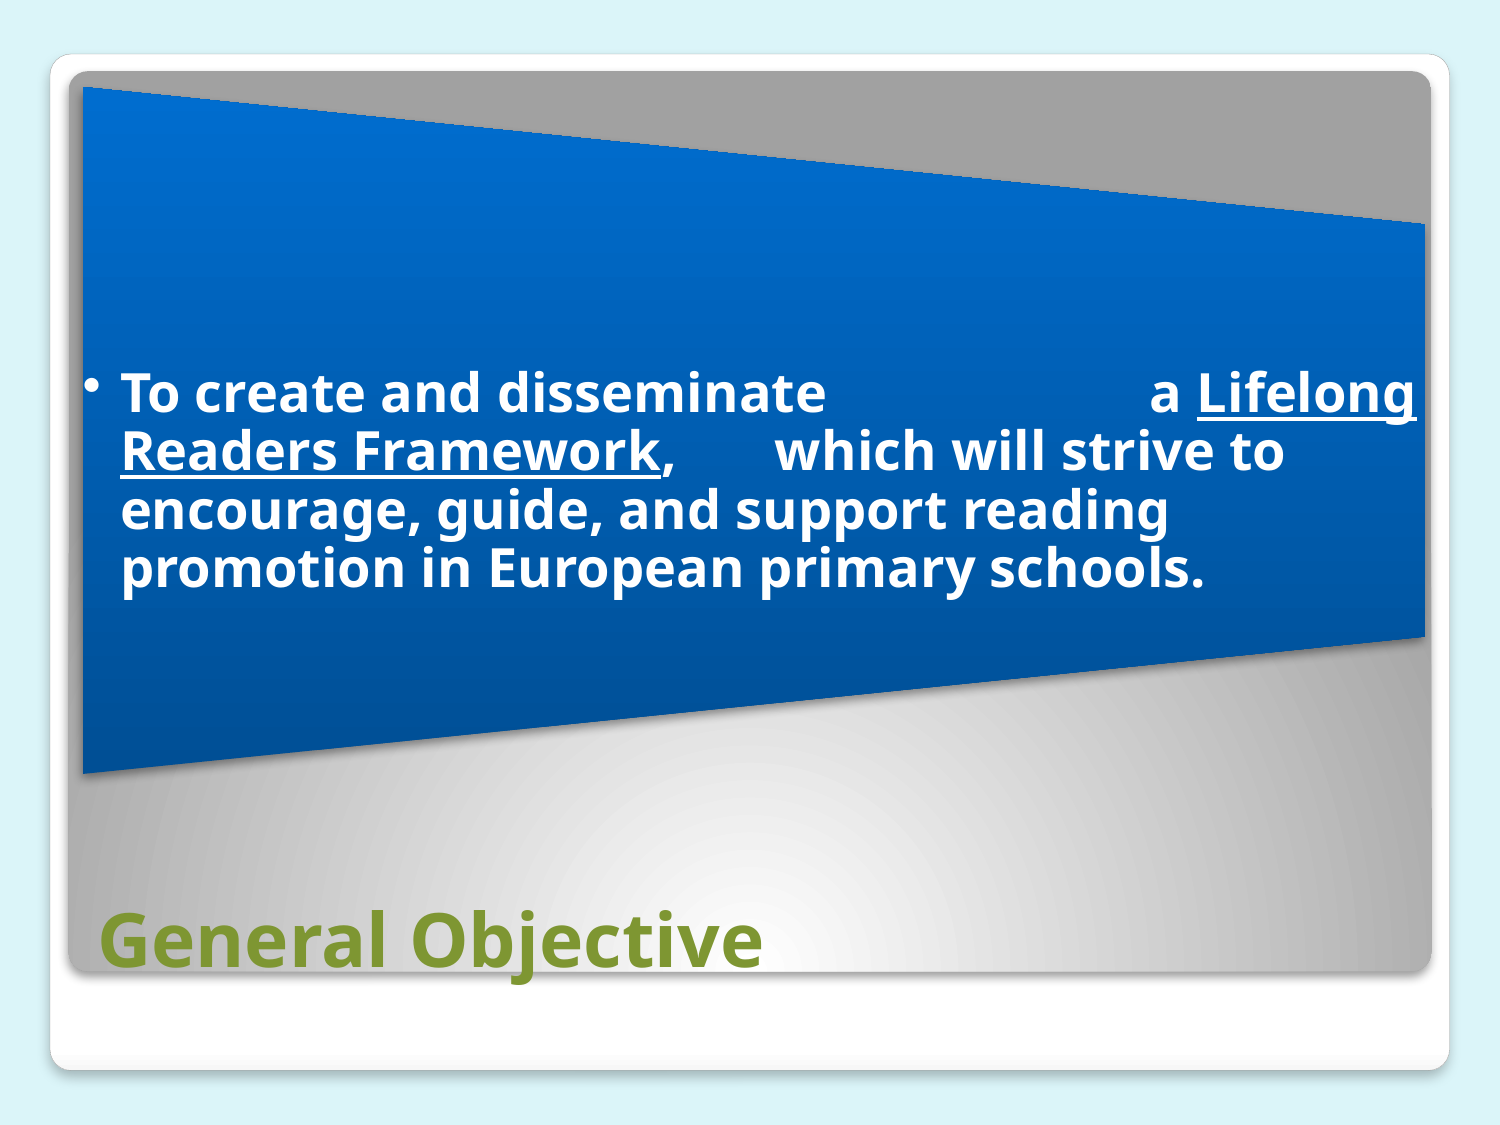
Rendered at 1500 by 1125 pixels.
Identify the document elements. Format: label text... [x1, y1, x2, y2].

title General Objective [82, 817, 1425, 990]
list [82, 86, 1426, 775]
